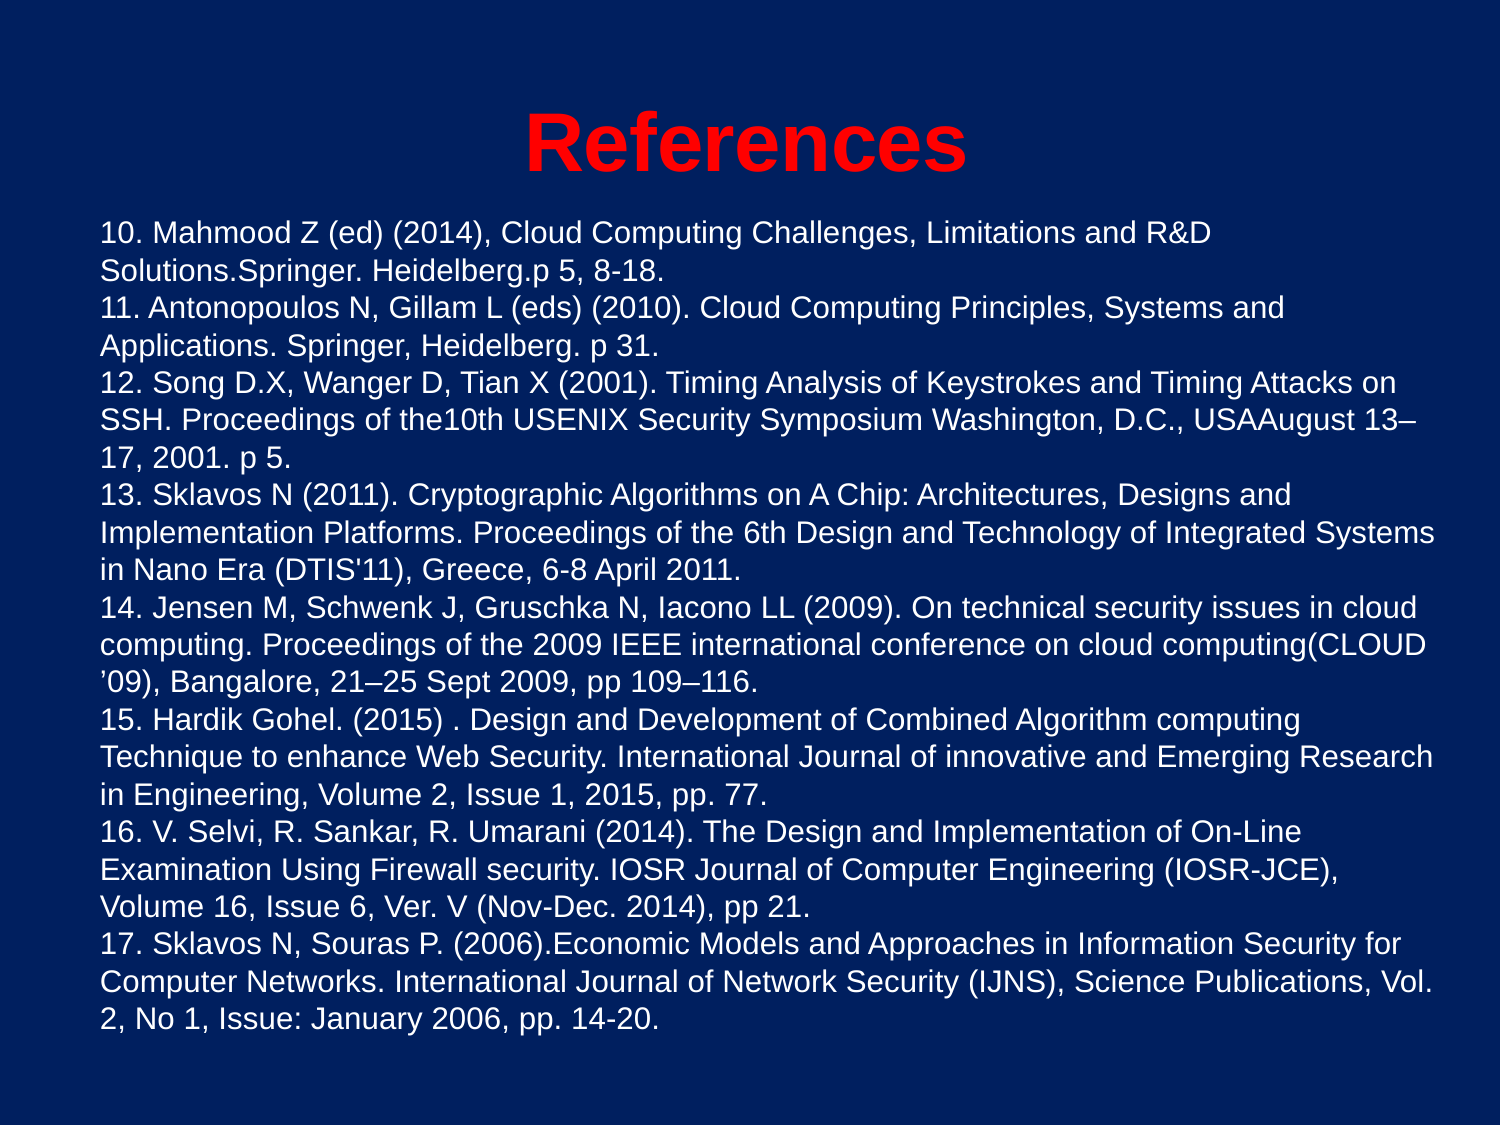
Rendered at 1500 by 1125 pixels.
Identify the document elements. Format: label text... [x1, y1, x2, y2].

text_box References [99, 87, 1392, 188]
text_box 10. Mahmood Z (ed) (2014), Cloud Computing Challenges, Limitations and R&D Solutions.Springer. Heidelberg.p 5, 8-18. 11. Antonopoulos N, Gillam L (eds) (2010). Cloud Computing Principles, Systems and Applications. Springer, Heidelberg. p 31. 12. Song D.X, Wanger D, Tian X (2001). Timing Analysis of Keystrokes and Timing Attacks on SSH. Proceedings of the10th USENIX Security Symposium Washington, D.C., USAAugust 13–17, 2001. p 5. 13. Sklavos N (2011). Cryptographic Algorithms on A Chip: Architectures, Designs and Implementation Platforms. Proceedings of the 6th Design and Technology of Integrated Systems in Nano Era (DTIS'11), Greece, 6-8 April 2011. 14. Jensen M, Schwenk J, Gruschka N, Iacono LL (2009). On technical security issues in cloud computing. Proceedings of the 2009 IEEE international conference on cloud computing(CLOUD ’09), Bangalore, 21–25 Sept 2009, pp 109–116. 15. Hardik Gohel. (2015) . Design and Development of Combined Algorithm computing Technique to enhance Web Security. International Journal of innovative and Emerging Research in Engineering, Volume 2, Issue 1, 2015, pp. 77. 16. V. Selvi, R. Sankar, R. Umarani (2014). The Design and Implementation of On-Line Examination Using Firewall security. IOSR Journal of Computer Engineering (IOSR-JCE), Volume 16, Issue 6, Ver. V (Nov-Dec. 2014), pp 21. 17. Sklavos N, Souras P. (2006).Economic Models and Approaches in Information Security for Computer Networks. International Journal of Network Security (IJNS), Science Publications, Vol. 2, No 1, Issue: January 2006, pp. 14-20. [99, 212, 1450, 1037]
